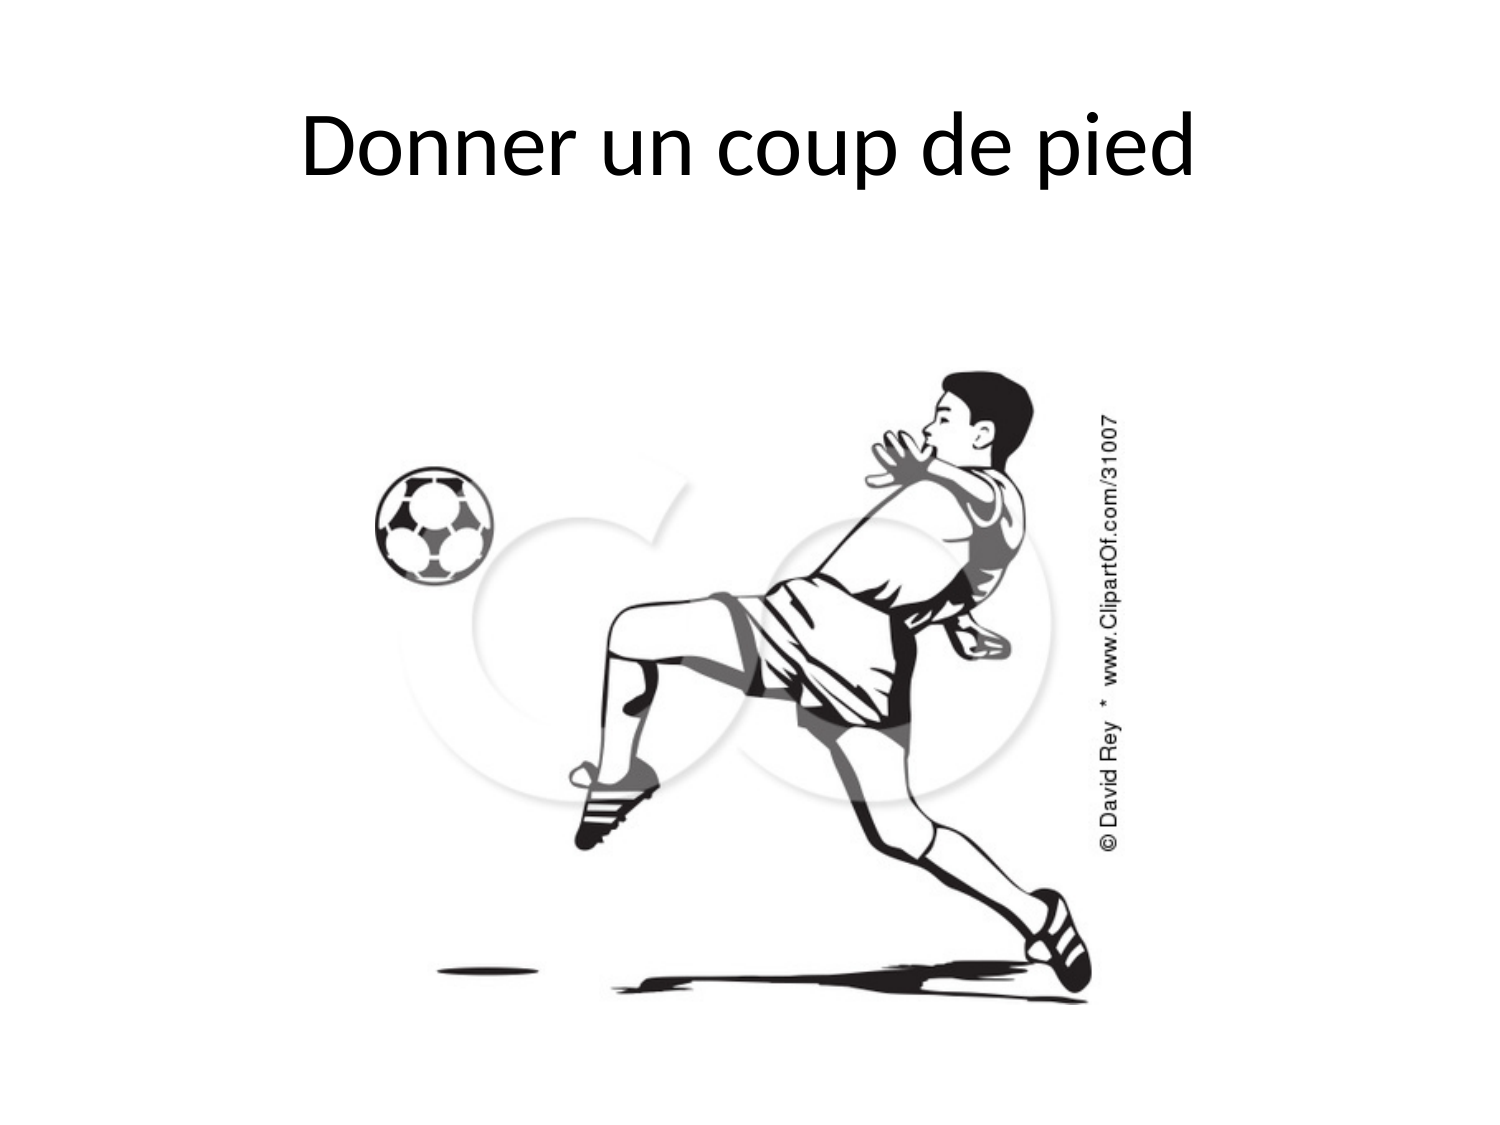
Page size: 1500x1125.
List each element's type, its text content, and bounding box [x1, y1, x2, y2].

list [375, 262, 1125, 1006]
title Donner un coup de pied [75, 45, 1425, 233]
